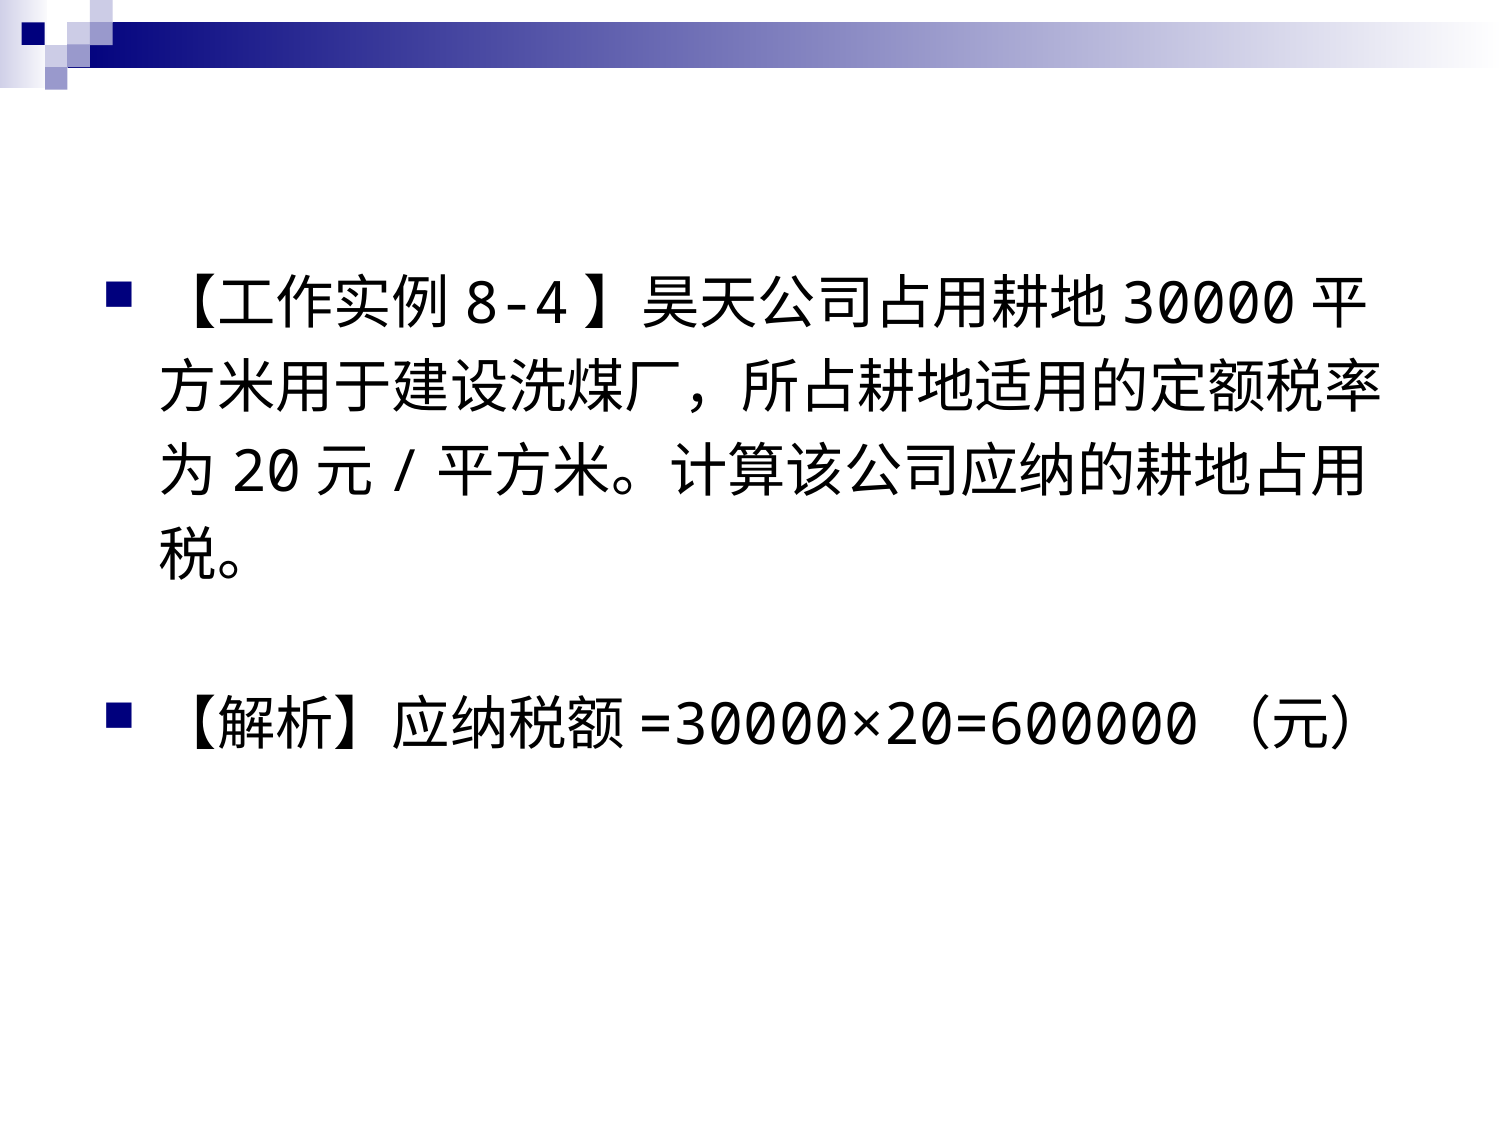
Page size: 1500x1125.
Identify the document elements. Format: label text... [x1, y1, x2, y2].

list 【工作实例8-4】昊天公司占用耕地30000平方米用于建设洗煤厂，所占耕地适用的定额税率为20元/平方米。计算该公司应纳的耕地占用税。 【解析】应纳税额=30000×20=600000（元） [87, 243, 1439, 882]
